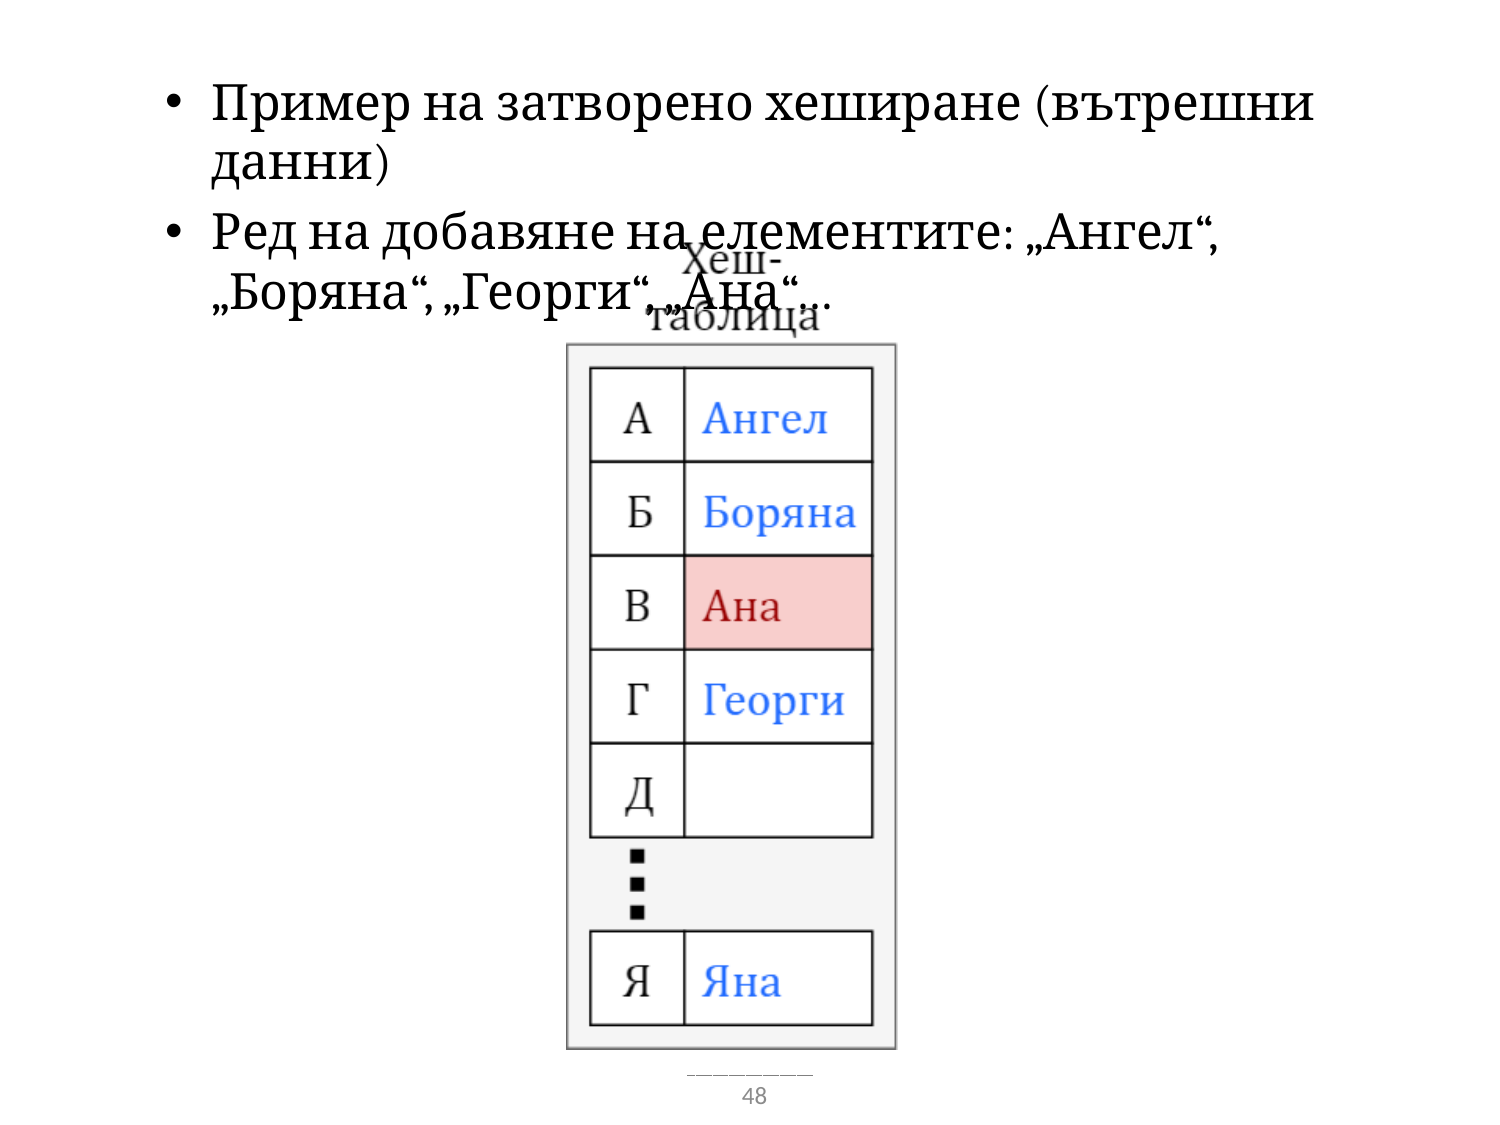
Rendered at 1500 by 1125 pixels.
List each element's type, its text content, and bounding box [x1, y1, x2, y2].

picture [566, 224, 898, 1051]
slide_number 48 [579, 1065, 930, 1125]
list Пример на затворено хеширане (вътрешни данни) Ред на добавяне на елементите: „Ангел“, „Боряна“, „Георги“, „Ана“… [75, 62, 1450, 1063]
